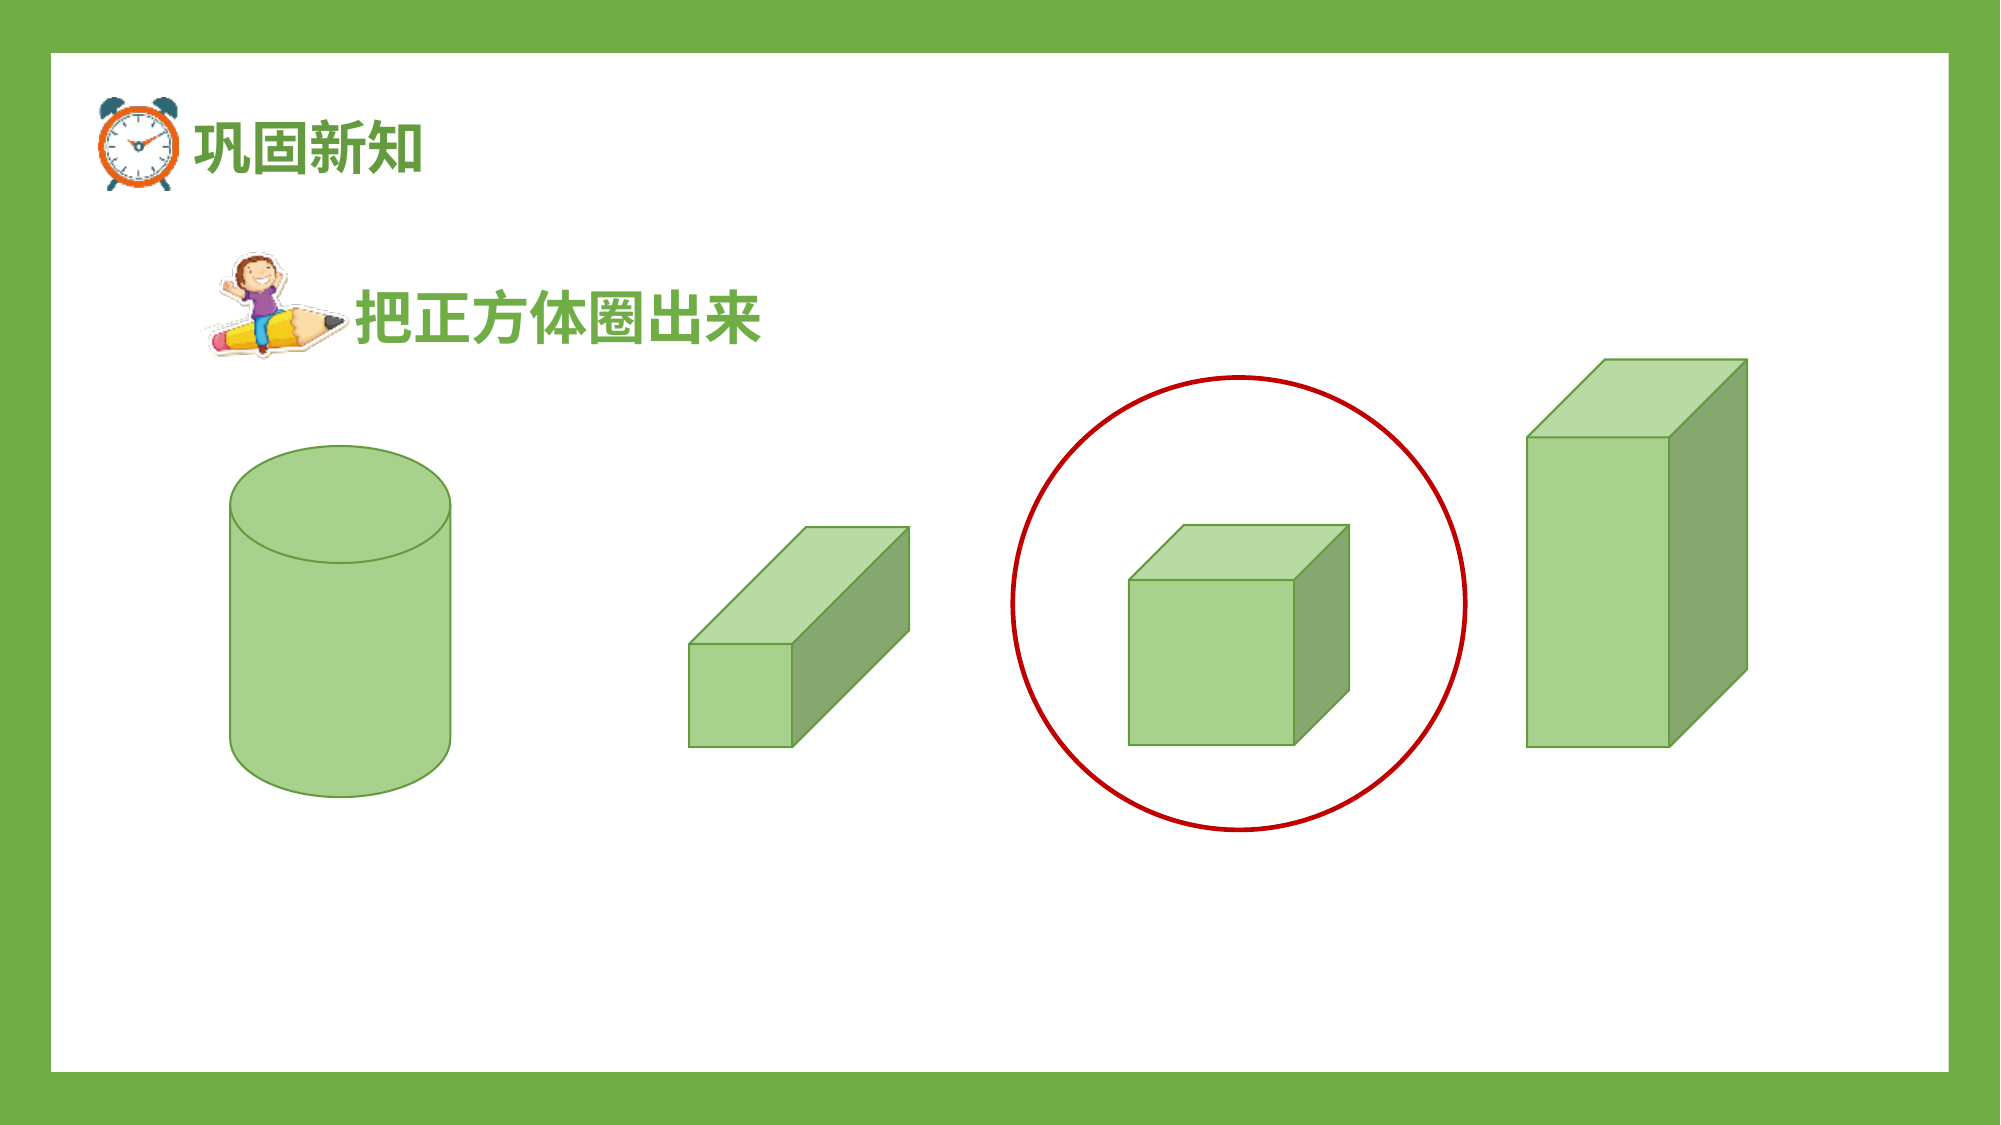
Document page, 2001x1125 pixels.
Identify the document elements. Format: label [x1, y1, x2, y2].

text_box [178, 239, 1478, 394]
text_box [1011, 394, 1467, 831]
text_box [97, 97, 554, 191]
text_box [229, 444, 452, 799]
text_box [688, 526, 911, 749]
text_box [1526, 358, 1749, 749]
